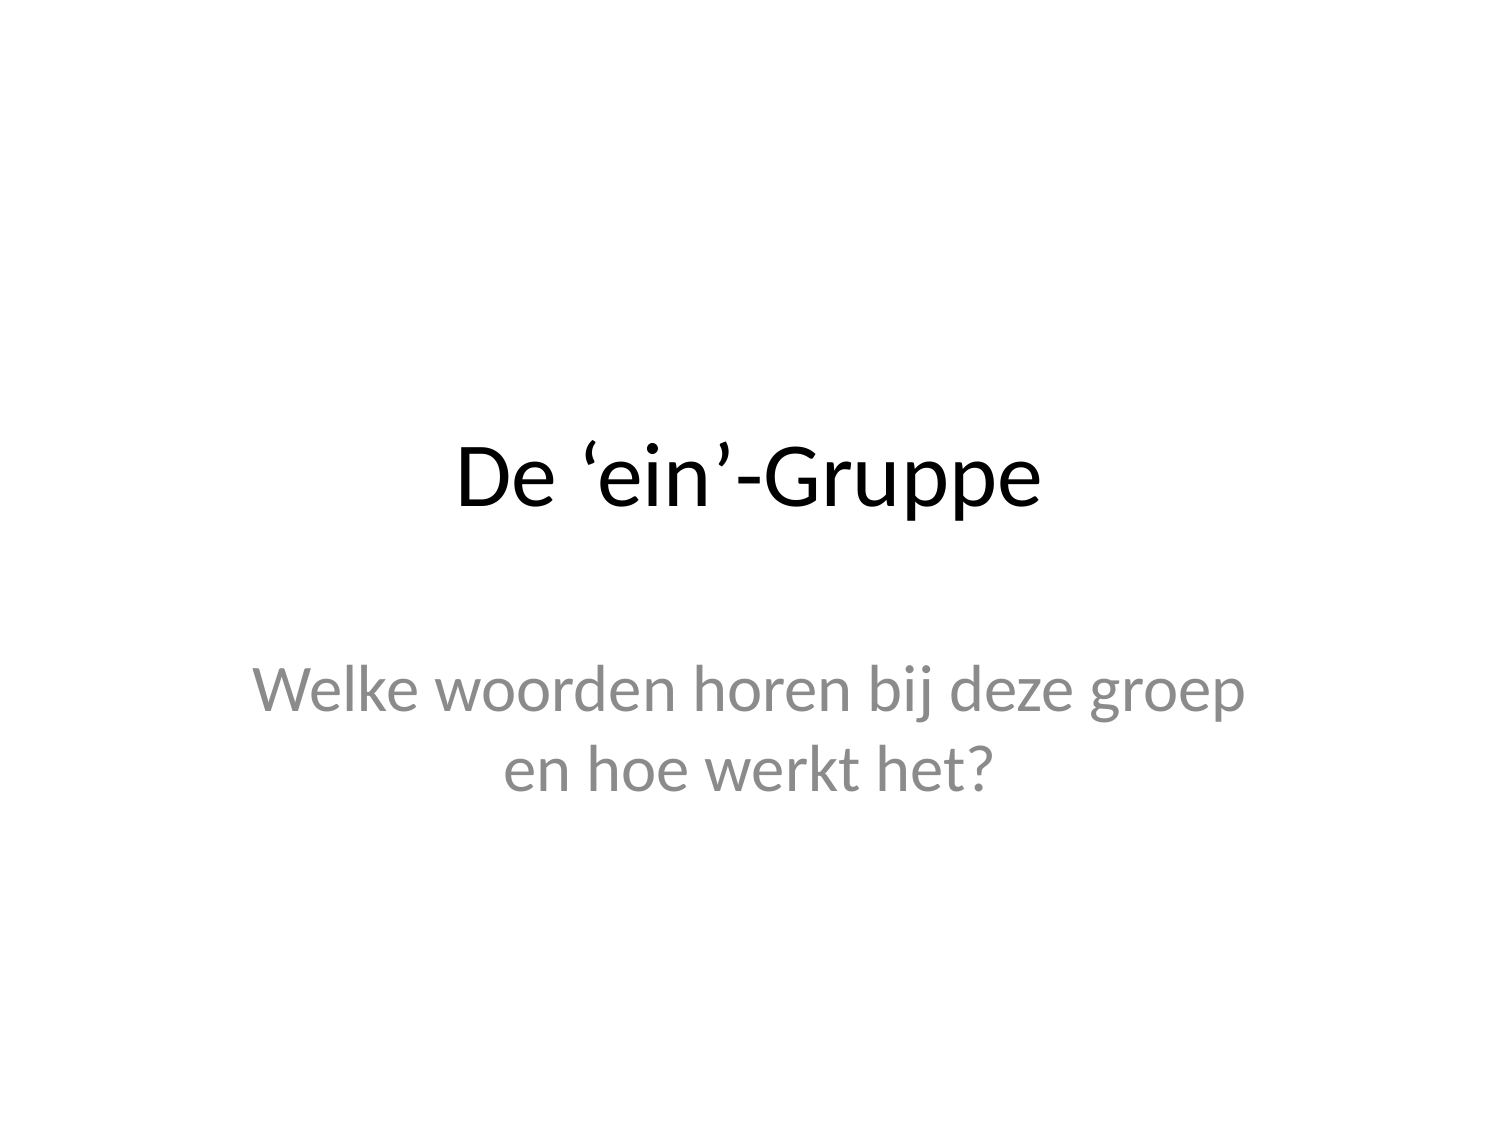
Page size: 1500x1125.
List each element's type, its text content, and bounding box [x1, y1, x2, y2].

title De ‘ein’-Gruppe [112, 349, 1388, 591]
subtitle Welke woorden horen bij deze groep en hoe werkt het? [225, 637, 1275, 925]
